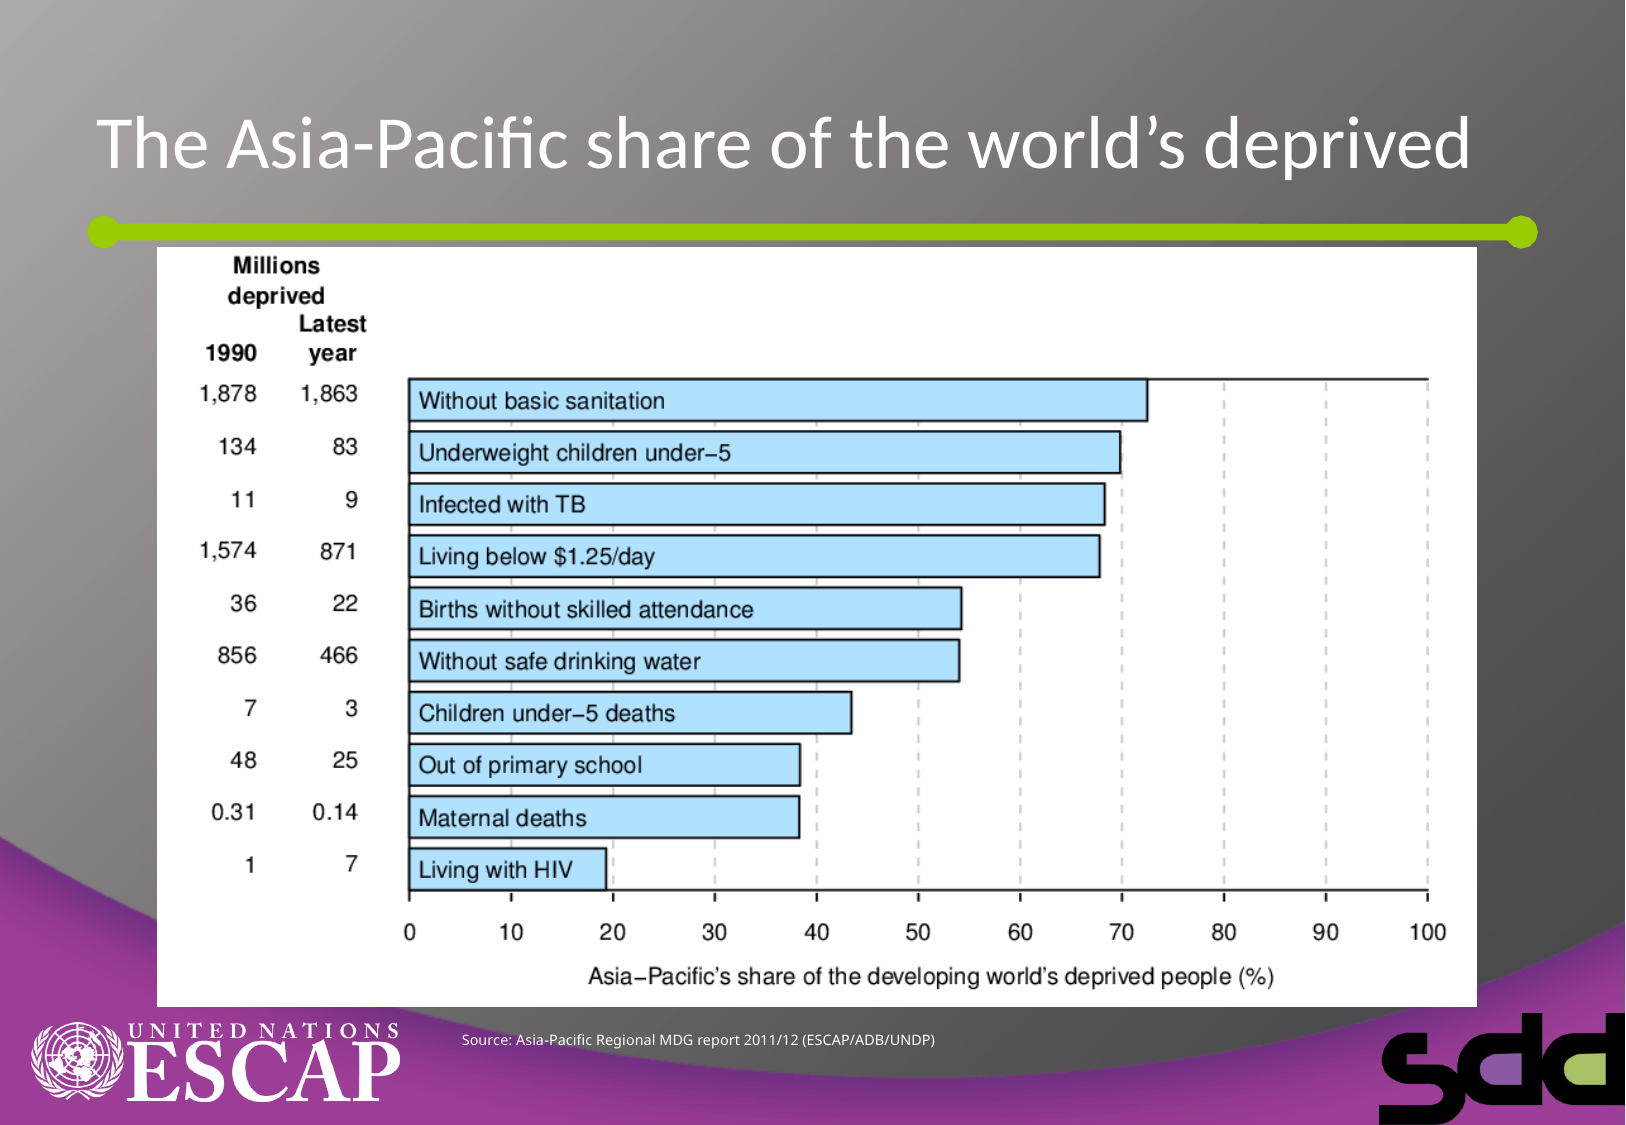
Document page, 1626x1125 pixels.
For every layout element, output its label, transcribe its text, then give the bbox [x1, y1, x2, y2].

title The Asia-Pacific share of the world’s deprived [80, 44, 1546, 233]
text_box Source: Asia-Pacific Regional MDG report 2011/12 (ESCAP/ADB/UNDP) [447, 1016, 1361, 1042]
picture [0, 0, 1625, 1125]
